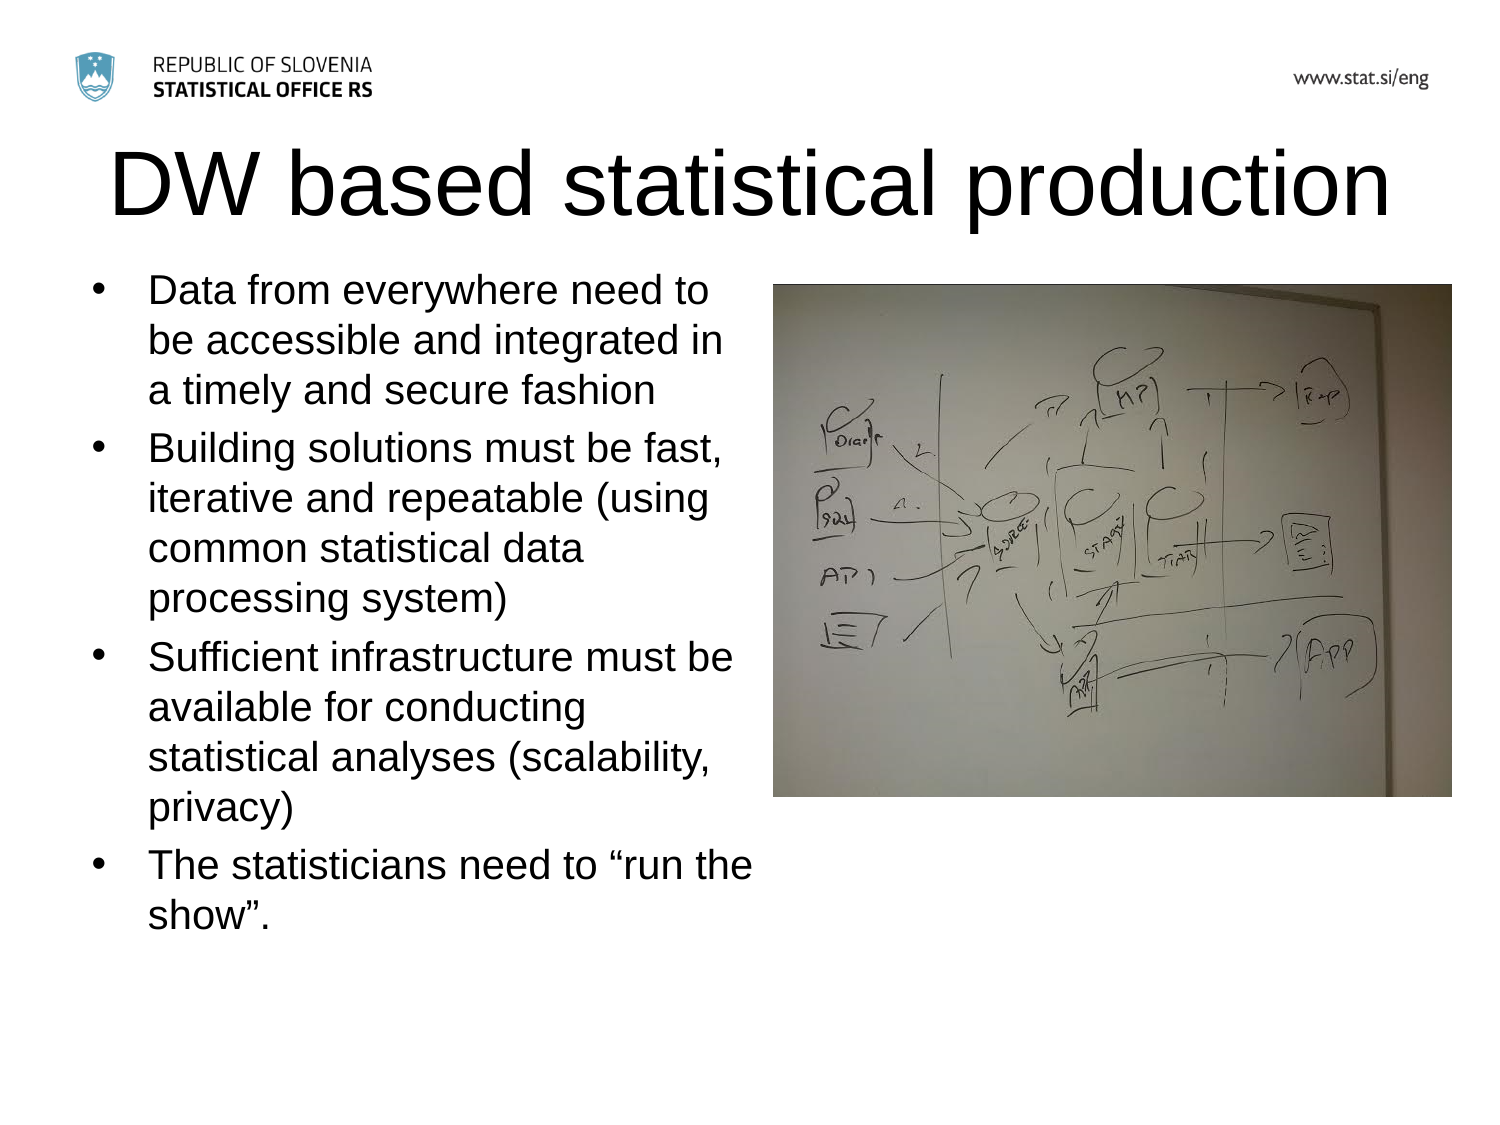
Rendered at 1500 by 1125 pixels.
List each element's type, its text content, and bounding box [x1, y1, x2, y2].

picture [1293, 62, 1436, 92]
title DW based statistical production [76, 78, 1427, 279]
list Data from everywhere need to be accessible and integrated in a timely and secure fashion Building solutions must be fast, iterative and repeatable (using common statistical data processing system) Sufficient infrastructure must be available for conducting statistical analyses (scalability, privacy) The statisticians need to “run the show”. [76, 255, 774, 941]
picture [75, 52, 372, 102]
picture [773, 284, 1452, 797]
